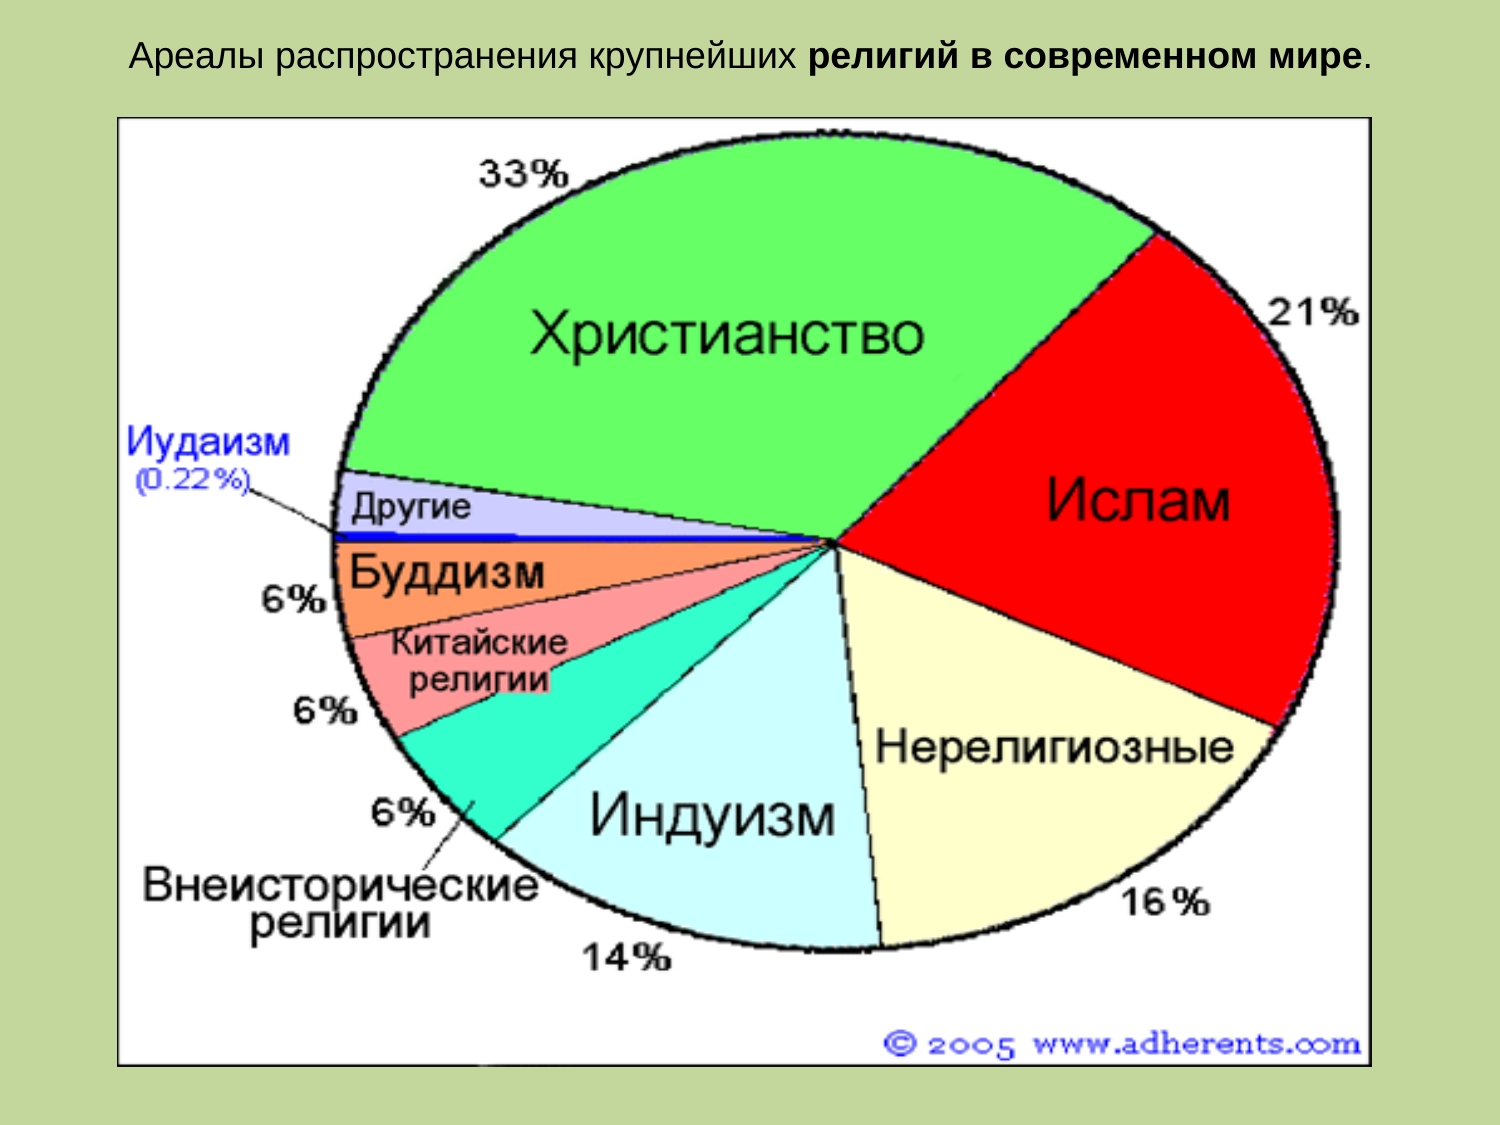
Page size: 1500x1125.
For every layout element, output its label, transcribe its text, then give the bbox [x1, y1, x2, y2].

text_box Ареалы распространения крупнейших религий в современном мире. [81, 23, 1430, 84]
picture [116, 116, 1372, 1067]
